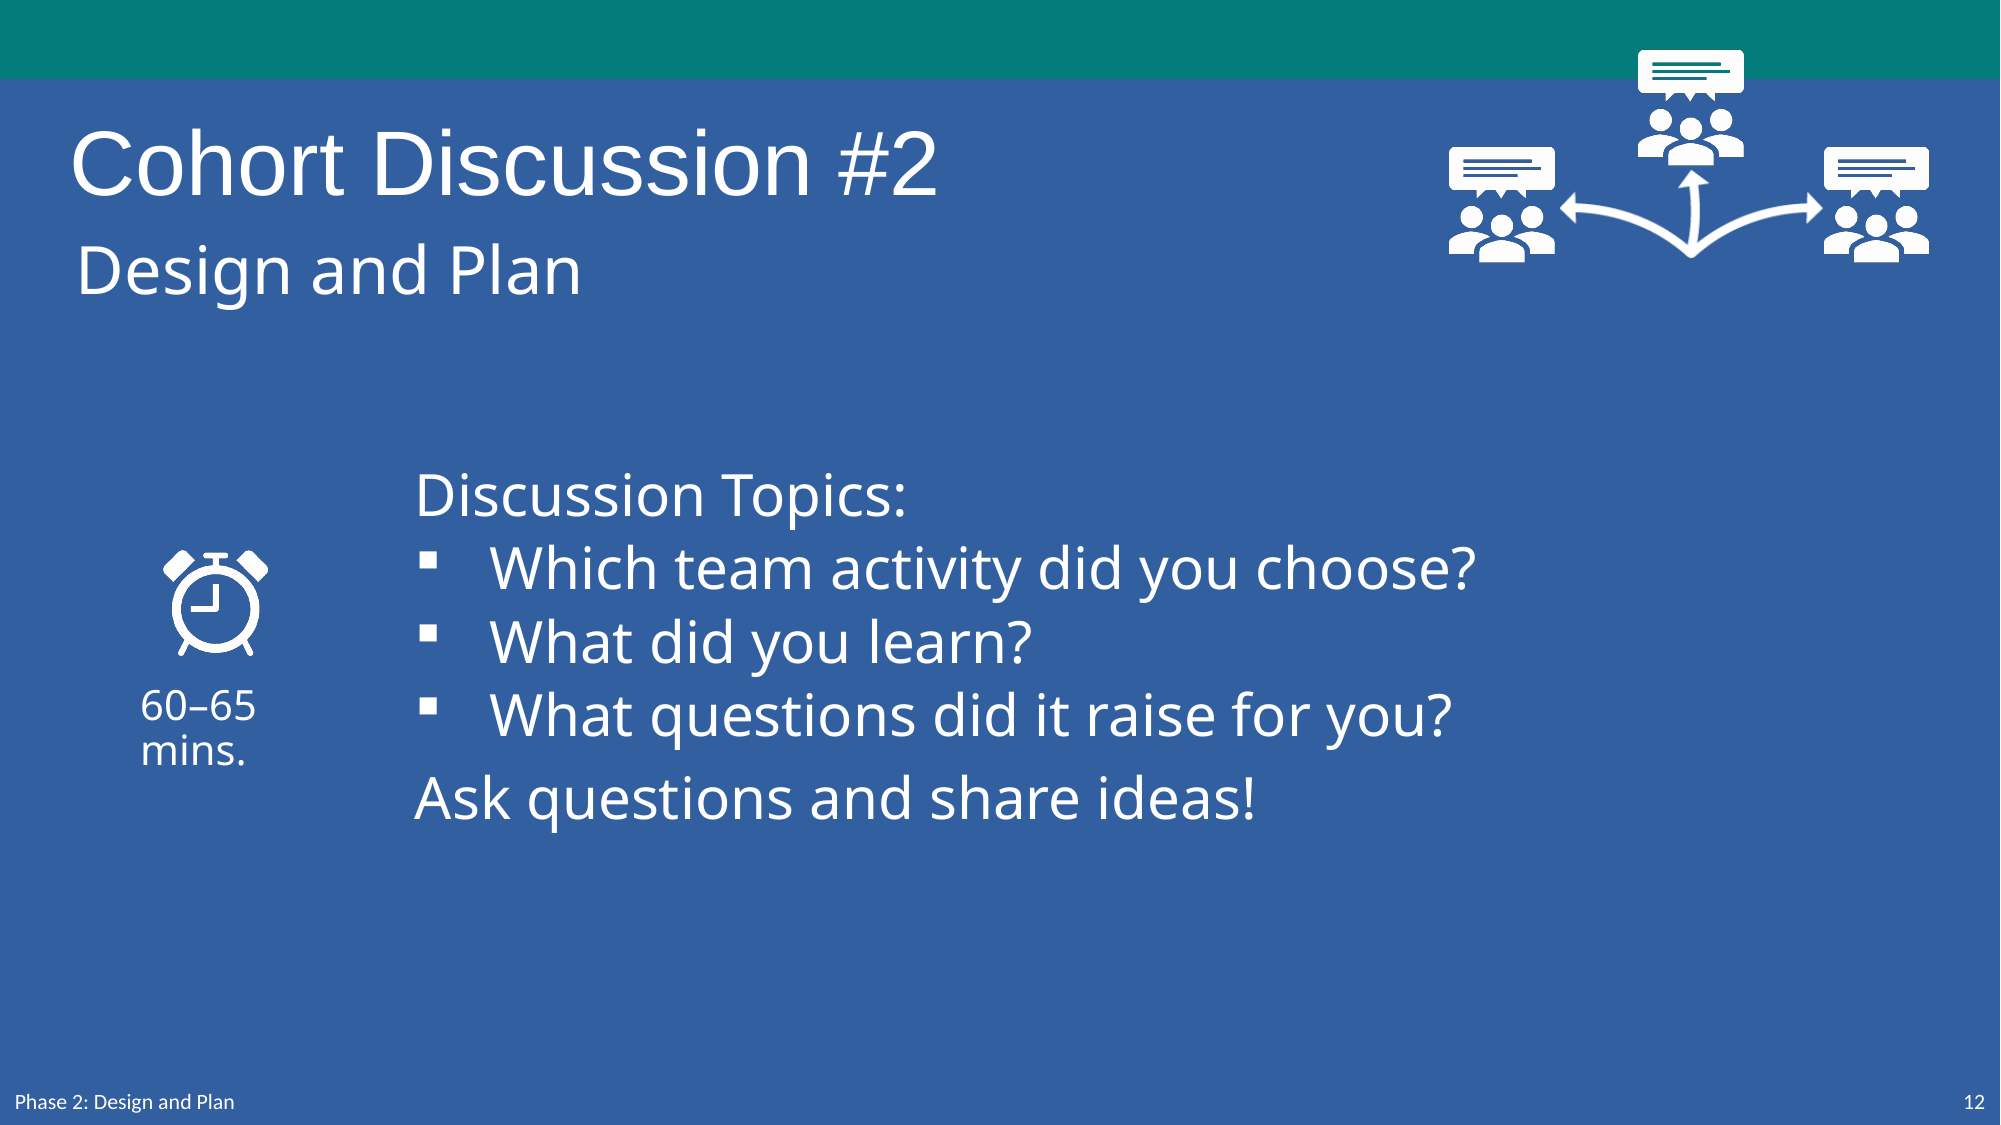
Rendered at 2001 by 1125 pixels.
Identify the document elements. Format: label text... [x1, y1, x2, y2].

list Discussion Topics: Which team activity did you choose? What did you learn? What questions did it raise for you? Ask questions and share ideas! [399, 458, 1863, 1021]
text_box 12 [1549, 1074, 2000, 1122]
picture [140, 527, 291, 677]
list 60–65 mins. [125, 677, 325, 724]
text_box Phase 2: Design and Plan [0, 1074, 675, 1122]
picture [1780, 135, 1945, 274]
list Design and Plan [60, 229, 1434, 303]
picture [1620, 38, 1760, 108]
title Cohort Discussion #2 [55, 108, 1780, 327]
